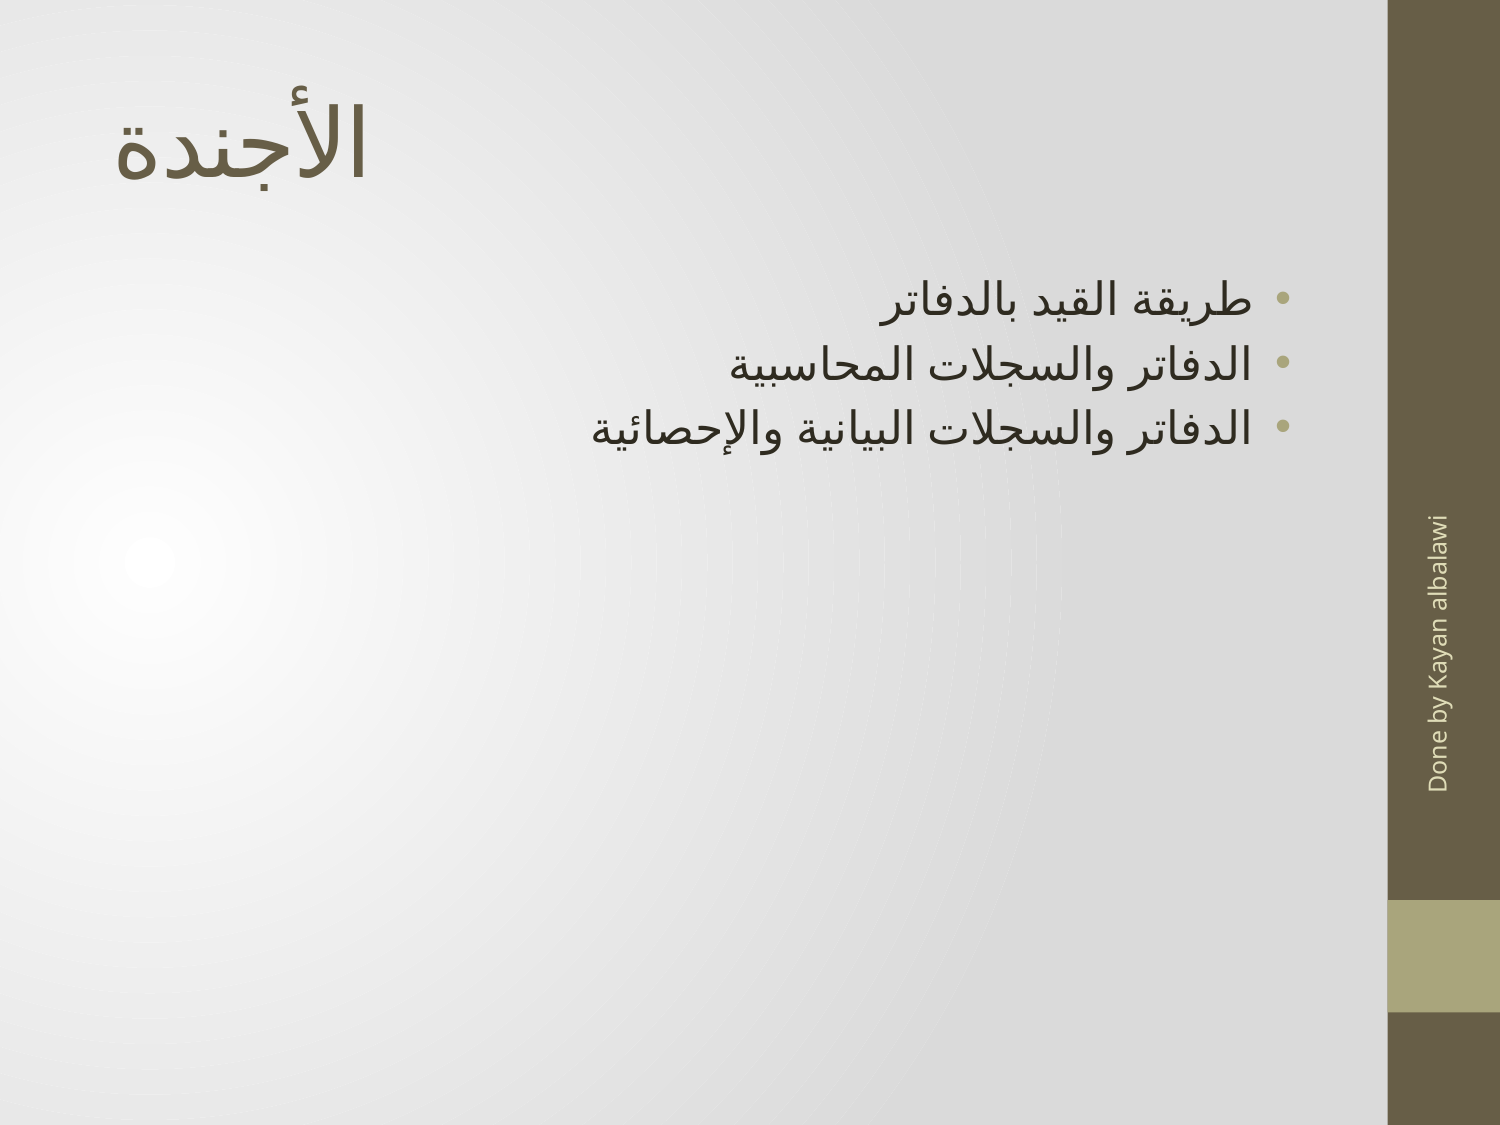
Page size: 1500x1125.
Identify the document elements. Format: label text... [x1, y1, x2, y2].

title الأجندة [75, 45, 1325, 233]
footer Done by Kayan albalawi [1408, 500, 1469, 889]
list طريقة القيد بالدفاتر الدفاتر والسجلات المحاسبية الدفاتر والسجلات البيانية والإحصائية [75, 262, 1325, 1050]
